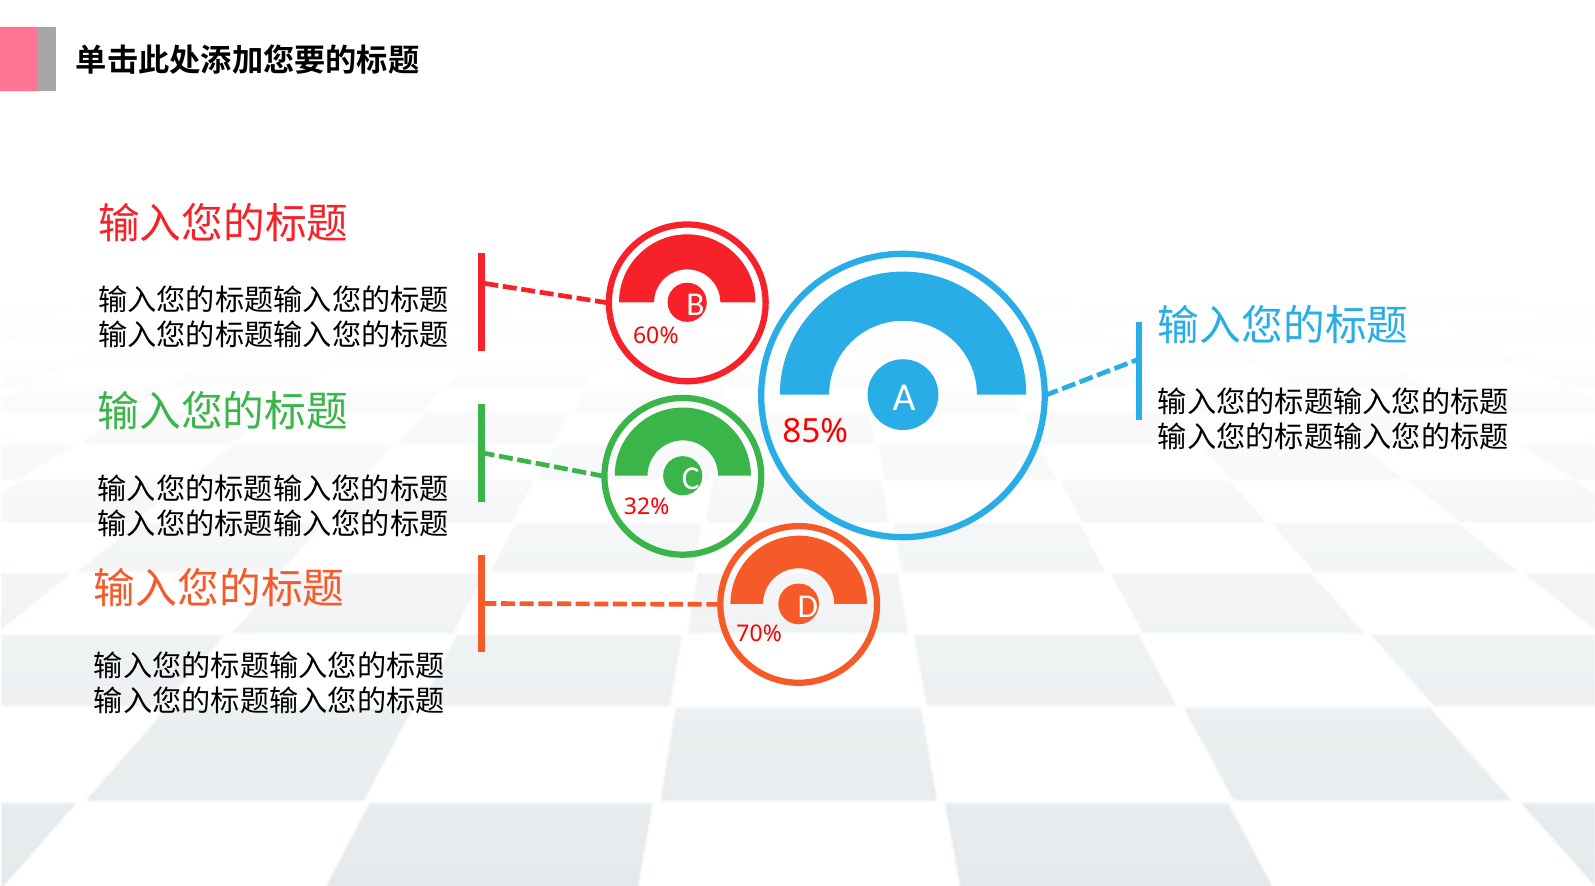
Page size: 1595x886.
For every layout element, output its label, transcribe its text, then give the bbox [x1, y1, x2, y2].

text_box 输入您的标题 输入您的标题输入您的标题 输入您的标题输入您的标题 [83, 377, 470, 548]
text_box 输入您的标题 输入您的标题输入您的标题 输入您的标题输入您的标题 [79, 554, 466, 725]
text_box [481, 253, 610, 351]
text_box 输入您的标题 输入您的标题输入您的标题 输入您的标题输入您的标题 [83, 189, 470, 377]
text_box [608, 224, 766, 382]
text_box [604, 397, 762, 555]
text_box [481, 403, 605, 502]
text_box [760, 253, 1045, 538]
text_box 输入您的标题 输入您的标题输入您的标题 输入您的标题输入您的标题 [1143, 291, 1530, 461]
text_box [481, 554, 721, 653]
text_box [1044, 321, 1139, 420]
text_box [720, 525, 878, 684]
picture [0, 0, 1595, 886]
